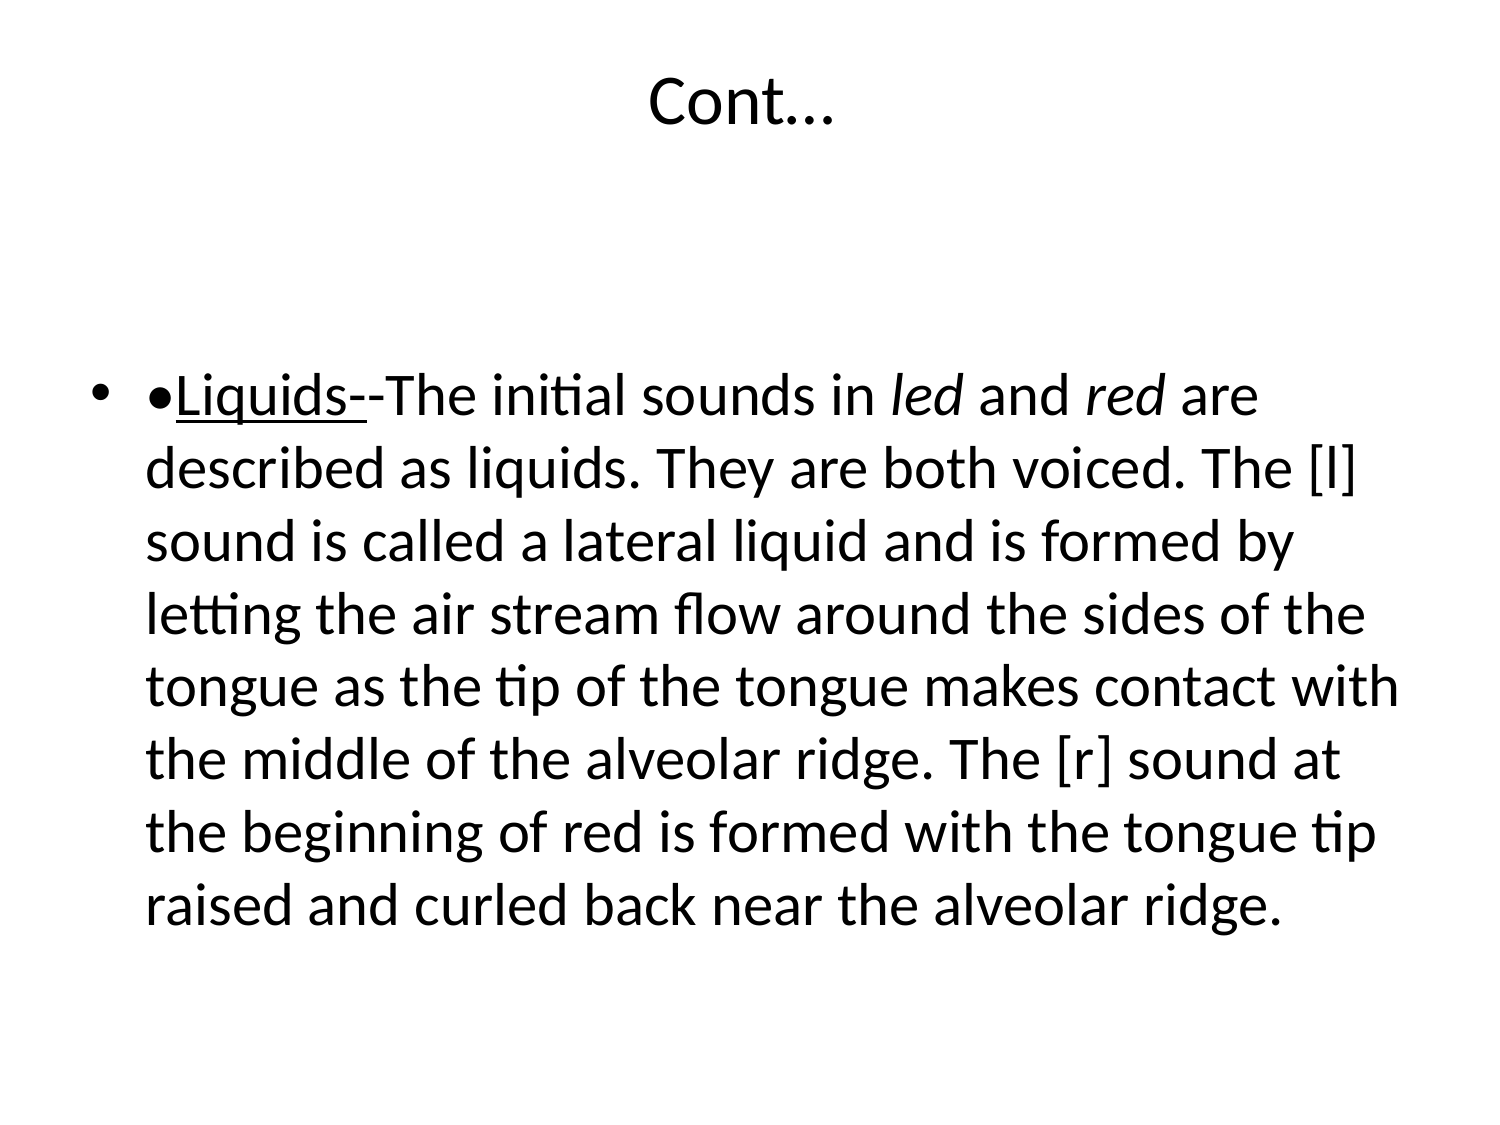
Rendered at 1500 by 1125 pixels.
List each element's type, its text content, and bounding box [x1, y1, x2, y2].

title Cont… [75, 45, 1425, 233]
list •Liquids--The initial sounds in led and red are described as liquids. They are both voiced. The [l] sound is called a lateral liquid and is formed by letting the air stream flow around the sides of the tongue as the tip of the tongue makes contact with the middle of the alveolar ridge. The [r] sound at the beginning of red is formed with the tongue tip raised and curled back near the alveolar ridge. [75, 262, 1425, 1005]
